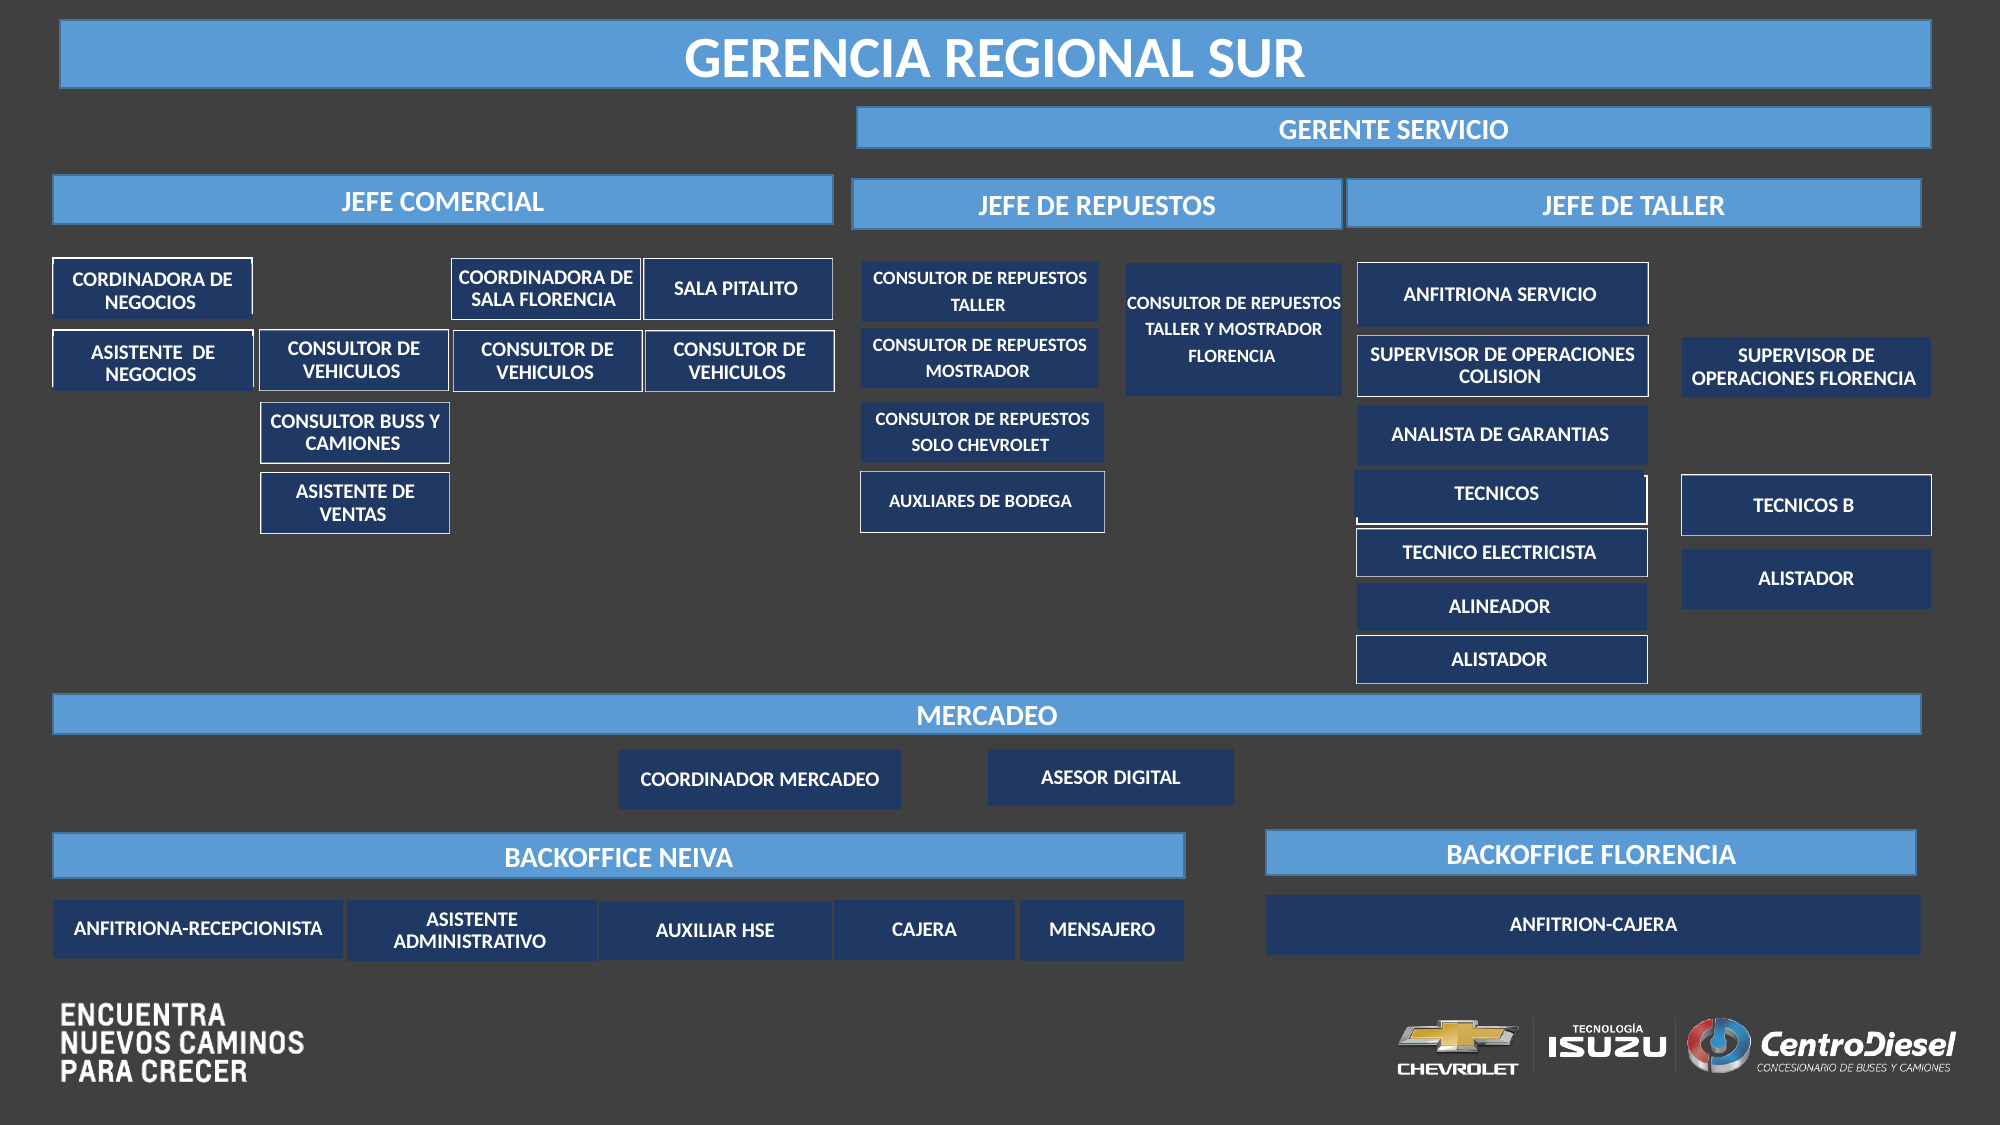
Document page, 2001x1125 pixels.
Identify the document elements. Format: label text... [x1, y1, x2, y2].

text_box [860, 471, 1105, 532]
text_box MERCADEO [52, 693, 1922, 735]
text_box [453, 331, 642, 392]
text_box CONSULTOR DE REPUESTOS TALLER Y MOSTRADOR FLORENCIA [1126, 263, 1342, 397]
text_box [261, 402, 450, 463]
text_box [261, 473, 450, 534]
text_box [1354, 470, 1647, 524]
text_box ALINEADOR [1356, 583, 1647, 631]
text_box COORDINADOR MERCADEO [618, 749, 901, 810]
text_box JEFE DE REPUESTOS [851, 178, 1343, 230]
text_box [53, 330, 254, 392]
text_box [452, 258, 641, 319]
text_box ANFITRION-CAJERA [1266, 895, 1921, 956]
text_box CONSULTOR DE REPUESTOS SOLO CHEVROLET [860, 402, 1105, 463]
text_box ASISTENTE ADMINISTRATIVO [347, 899, 597, 962]
text_box ANFITRIONA-RECEPCIONISTA [53, 899, 344, 959]
picture [59, 999, 305, 1091]
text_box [259, 330, 448, 391]
text_box ASESOR DIGITAL [987, 749, 1234, 806]
text_box MENSAJERO [1020, 899, 1185, 961]
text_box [645, 331, 834, 392]
text_box JEFE DE TALLER [1346, 178, 1922, 228]
text_box GERENCIA REGIONAL SUR [59, 19, 1932, 89]
text_box AUXILIAR HSE [598, 901, 832, 961]
text_box GERENTE SERVICIO [856, 106, 1932, 149]
text_box BACKOFFICE FLORENCIA [1265, 829, 1917, 876]
text_box ANALISTA DE GARANTIAS [1357, 405, 1648, 466]
text_box SUPERVISOR DE OPERACIONES FLORENCIA [1681, 337, 1931, 398]
text_box BACKOFFICE NEIVA [52, 832, 1186, 879]
text_box ALISTADOR [1681, 548, 1931, 610]
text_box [1681, 475, 1931, 536]
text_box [1357, 263, 1648, 327]
picture [1378, 999, 1971, 1089]
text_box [1356, 636, 1647, 684]
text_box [53, 257, 252, 320]
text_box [1356, 529, 1647, 577]
text_box CONSULTOR DE REPUESTOS TALLER [862, 261, 1099, 322]
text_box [644, 259, 833, 320]
text_box JEFE COMERCIAL [52, 174, 834, 225]
text_box CONSULTOR DE REPUESTOS MOSTRADOR [860, 328, 1099, 389]
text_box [1357, 335, 1648, 396]
text_box CAJERA [834, 899, 1015, 961]
